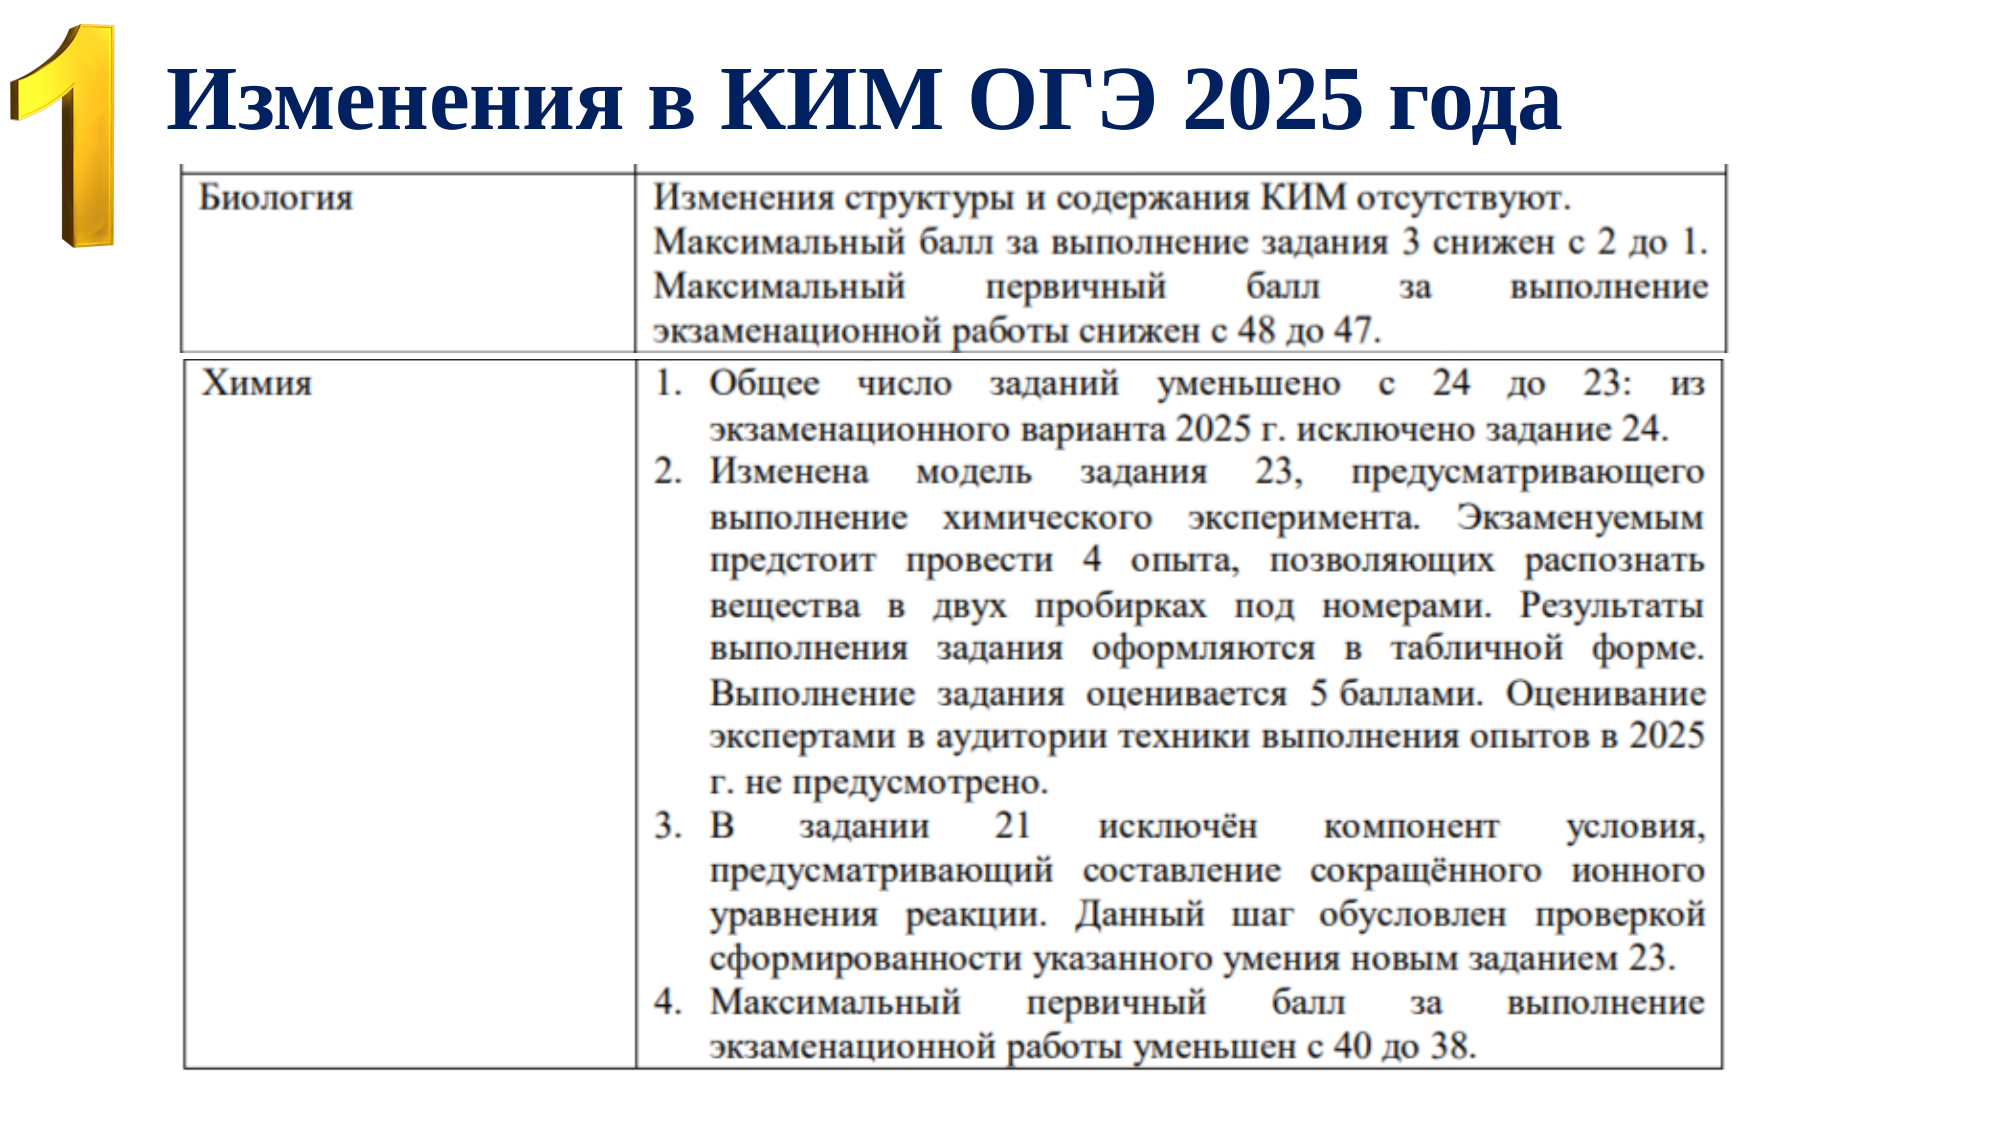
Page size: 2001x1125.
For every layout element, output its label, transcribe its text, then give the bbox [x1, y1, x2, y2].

picture [0, 16, 128, 263]
text_box Изменения в КИМ ОГЭ 2025 года [152, 26, 1877, 174]
picture [174, 164, 1741, 354]
picture [174, 359, 1728, 1074]
